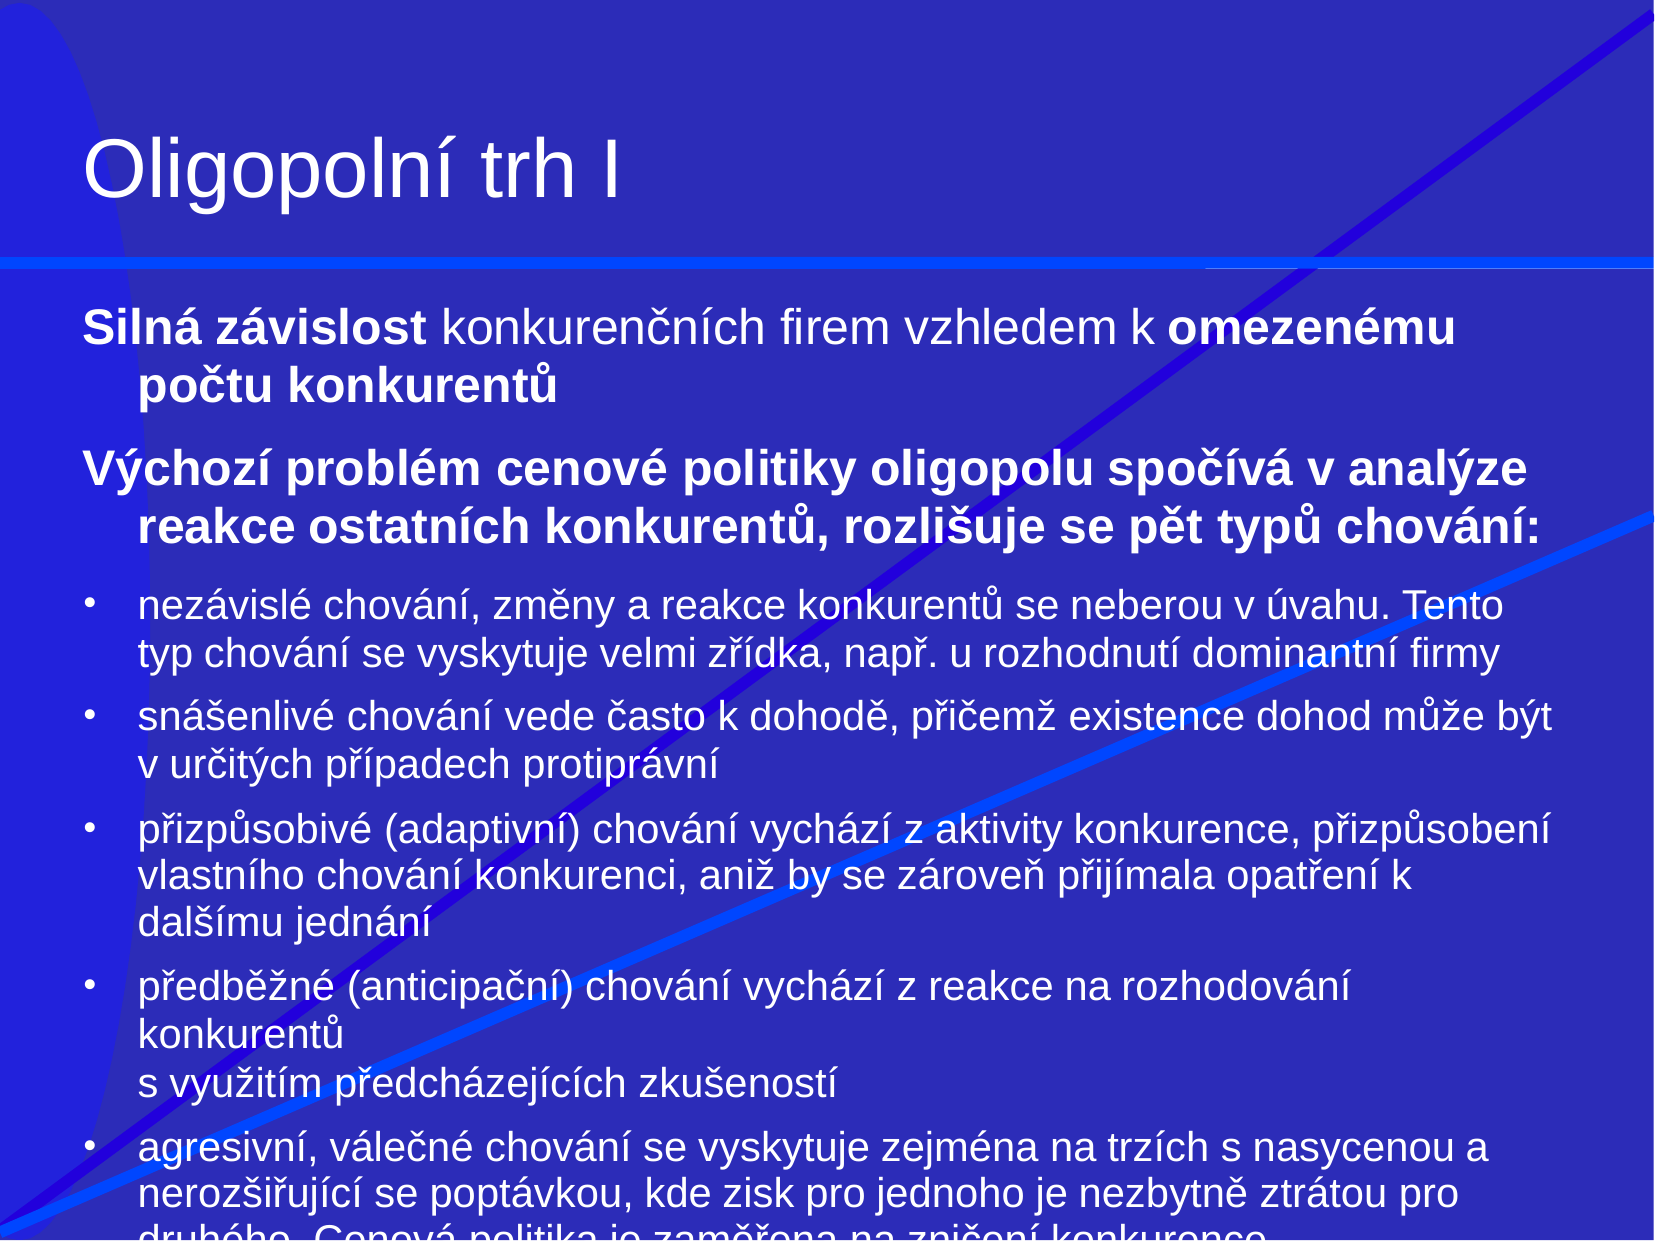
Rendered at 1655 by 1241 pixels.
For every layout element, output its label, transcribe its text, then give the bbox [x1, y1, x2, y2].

title Oligopolní trh I [80, 67, 1574, 321]
text_box Silná závislost konkurenčních firem vzhledem k omezenému počtu konkurentů Výchozí problém cenové politiky oligopolu spočívá v analýze reakce ostatních konkurentů, rozlišuje se pět typů chování: nezávislé chování, změny a reakce konkurentů se neberou v úvahu. Tento typ chování se vyskytuje velmi zřídka, např. u rozhodnutí dominantní firmy snášenlivé chování vede často k dohodě, přičemž existence dohod může být v určitých případech protiprávní přizpůsobivé (adaptivní) chování vychází z aktivity konkurence, přizpůsobení vlastního chování konkurenci, aniž by se zároveň přijímala opatření k dalšímu jednání předběžné (anticipační) chování vychází z reakce na rozhodování konkurentů s využitím předcházejících zkušeností agresivní, válečné chování se vyskytuje zejména na trzích s nasycenou a nerozšiřující se poptávkou, kde zisk pro jednoho je nezbytně ztrátou pro druhého. Cenová politika je zaměřena na zničení konkurence. [80, 296, 1571, 1241]
